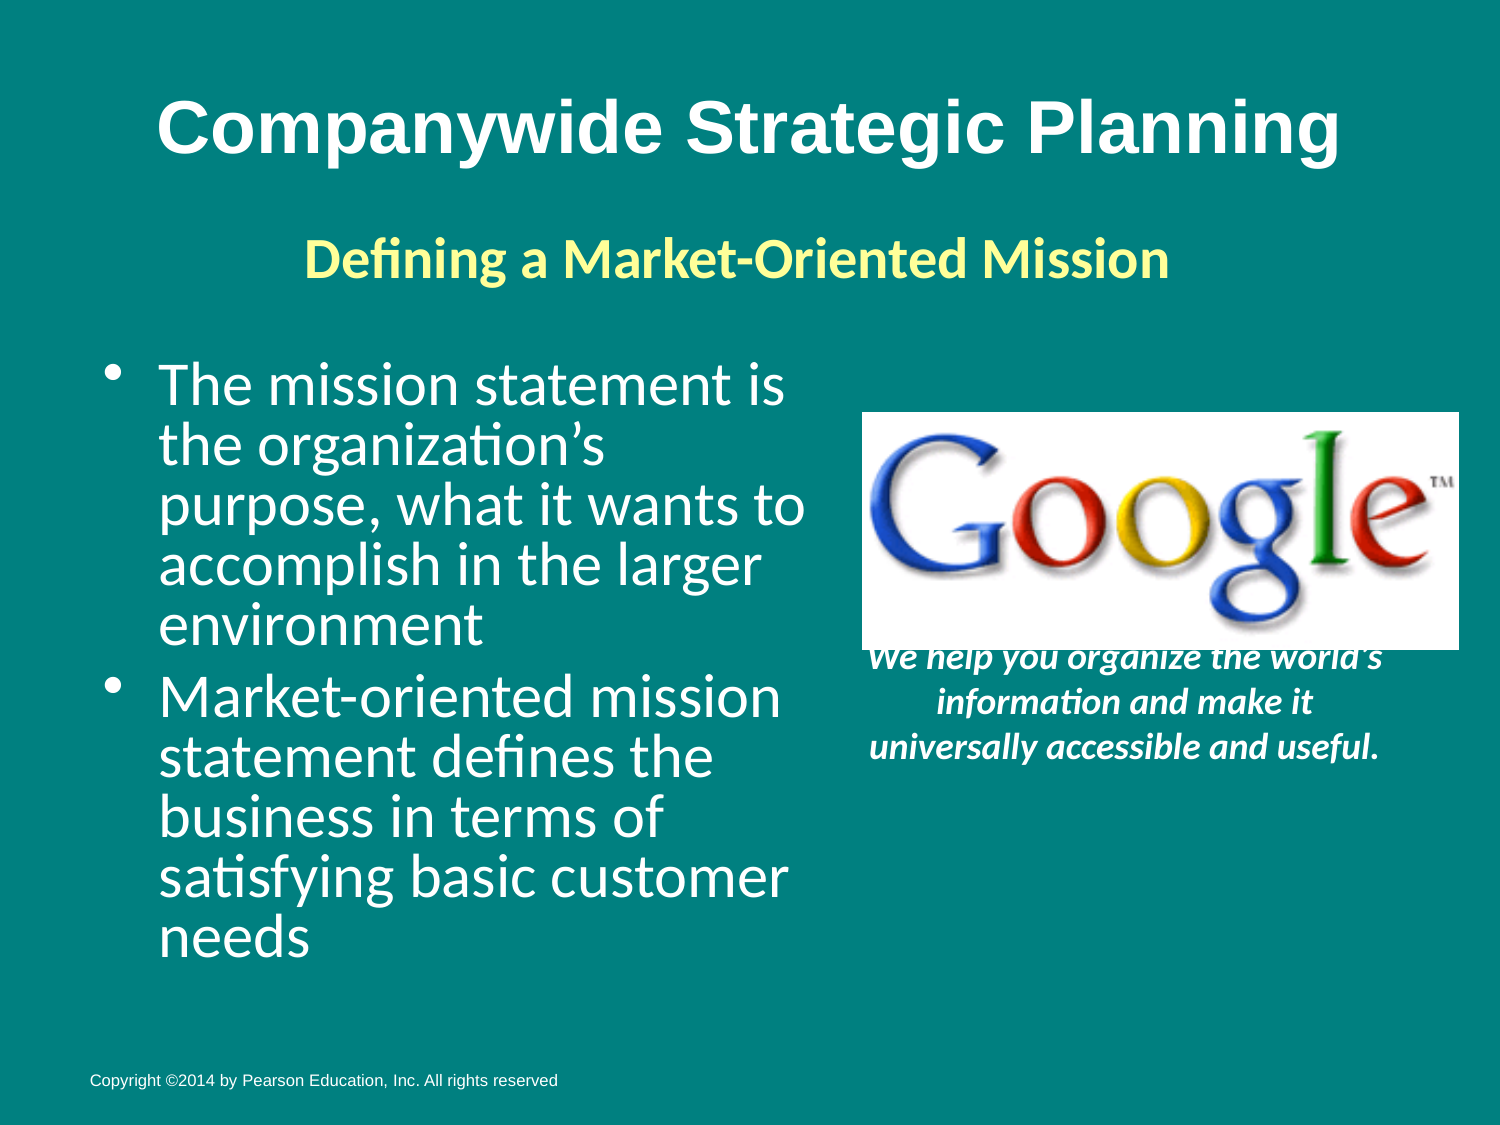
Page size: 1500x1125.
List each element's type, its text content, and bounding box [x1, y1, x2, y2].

text_box We help you organize the world’s information and make it universally accessible and useful. [849, 624, 1400, 775]
list Defining a Market-Oriented Mission [149, 212, 1326, 276]
list The mission statement is the organization’s purpose, what it wants to accomplish in the larger environment Market-oriented mission statement defines the business in terms of satisfying basic customer needs [87, 349, 851, 1026]
text_box Copyright ©2014 by Pearson Education, Inc. All rights reserved [74, 1062, 825, 1098]
title Companywide Strategic Planning [112, 37, 1388, 226]
picture [862, 412, 1459, 651]
